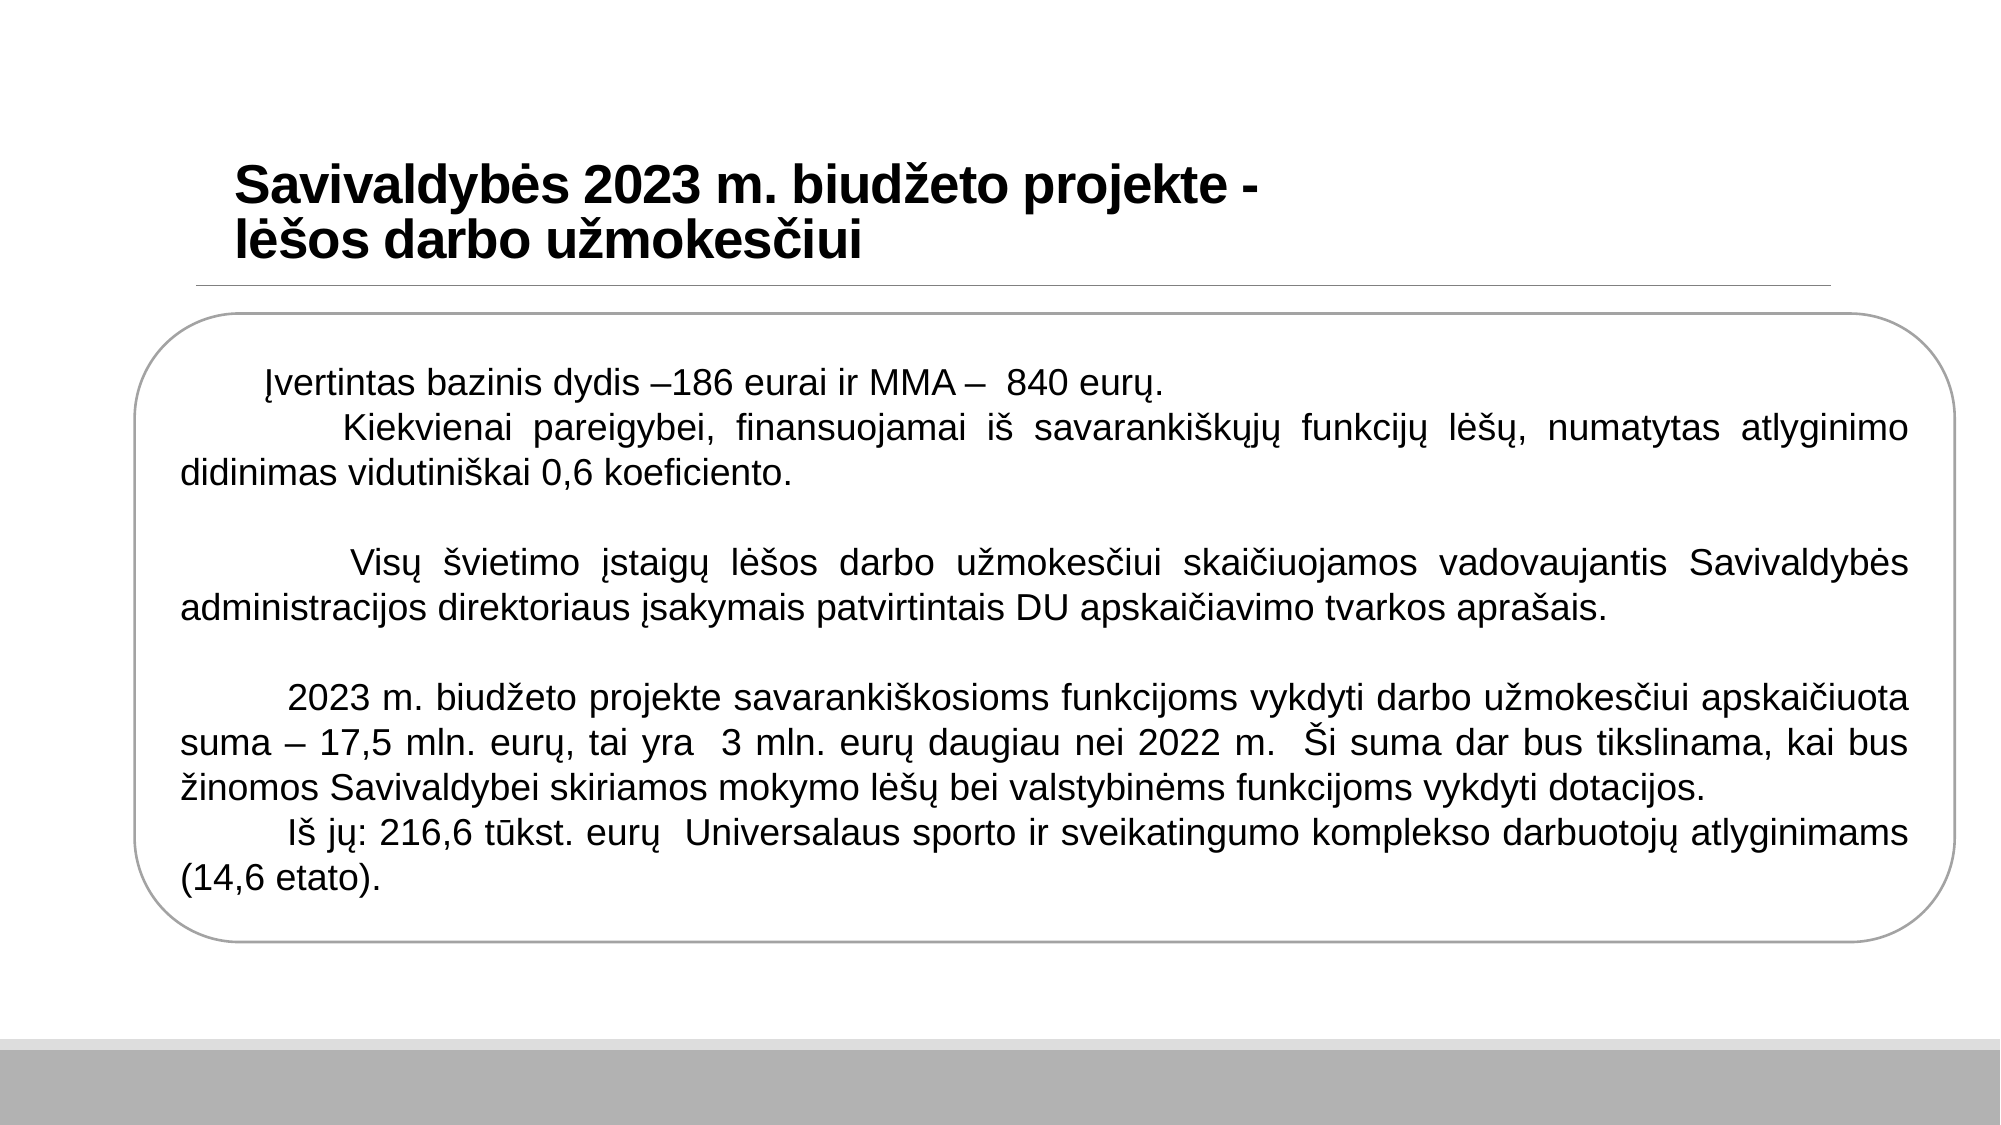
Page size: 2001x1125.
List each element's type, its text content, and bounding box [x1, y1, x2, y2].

title Savivaldybės 2023 m. biudžeto projekte - lėšos darbo užmokesčiui [219, 149, 1870, 278]
text_box Įvertintas bazinis dydis –186 eurai ir MMA – 840 eurų. Kiekvienai pareigybei, finansuojamai iš savarankiškųjų funkcijų lėšų, numatytas atlyginimo didinimas vidutiniškai 0,6 koeficiento. Visų švietimo įstaigų lėšos darbo užmokesčiui skaičiuojamos vadovaujantis Savivaldybės administracijos direktoriaus įsakymais patvirtintais DU apskaičiavimo tvarkos aprašais. 2023 m. biudžeto projekte savarankiškosioms funkcijoms vykdyti darbo užmokesčiui apskaičiuota suma – 17,5 mln. eurų, tai yra 3 mln. eurų daugiau nei 2022 m. Ši suma dar bus tikslinama, kai bus žinomos Savivaldybei skiriamos mokymo lėšų bei valstybinėms funkcijoms vykdyti dotacijos. Iš jų: 216,6 tūkst. eurų Universalaus sporto ir sveikatingumo komplekso darbuotojų atlyginimams (14,6 etato). [133, 312, 1957, 944]
